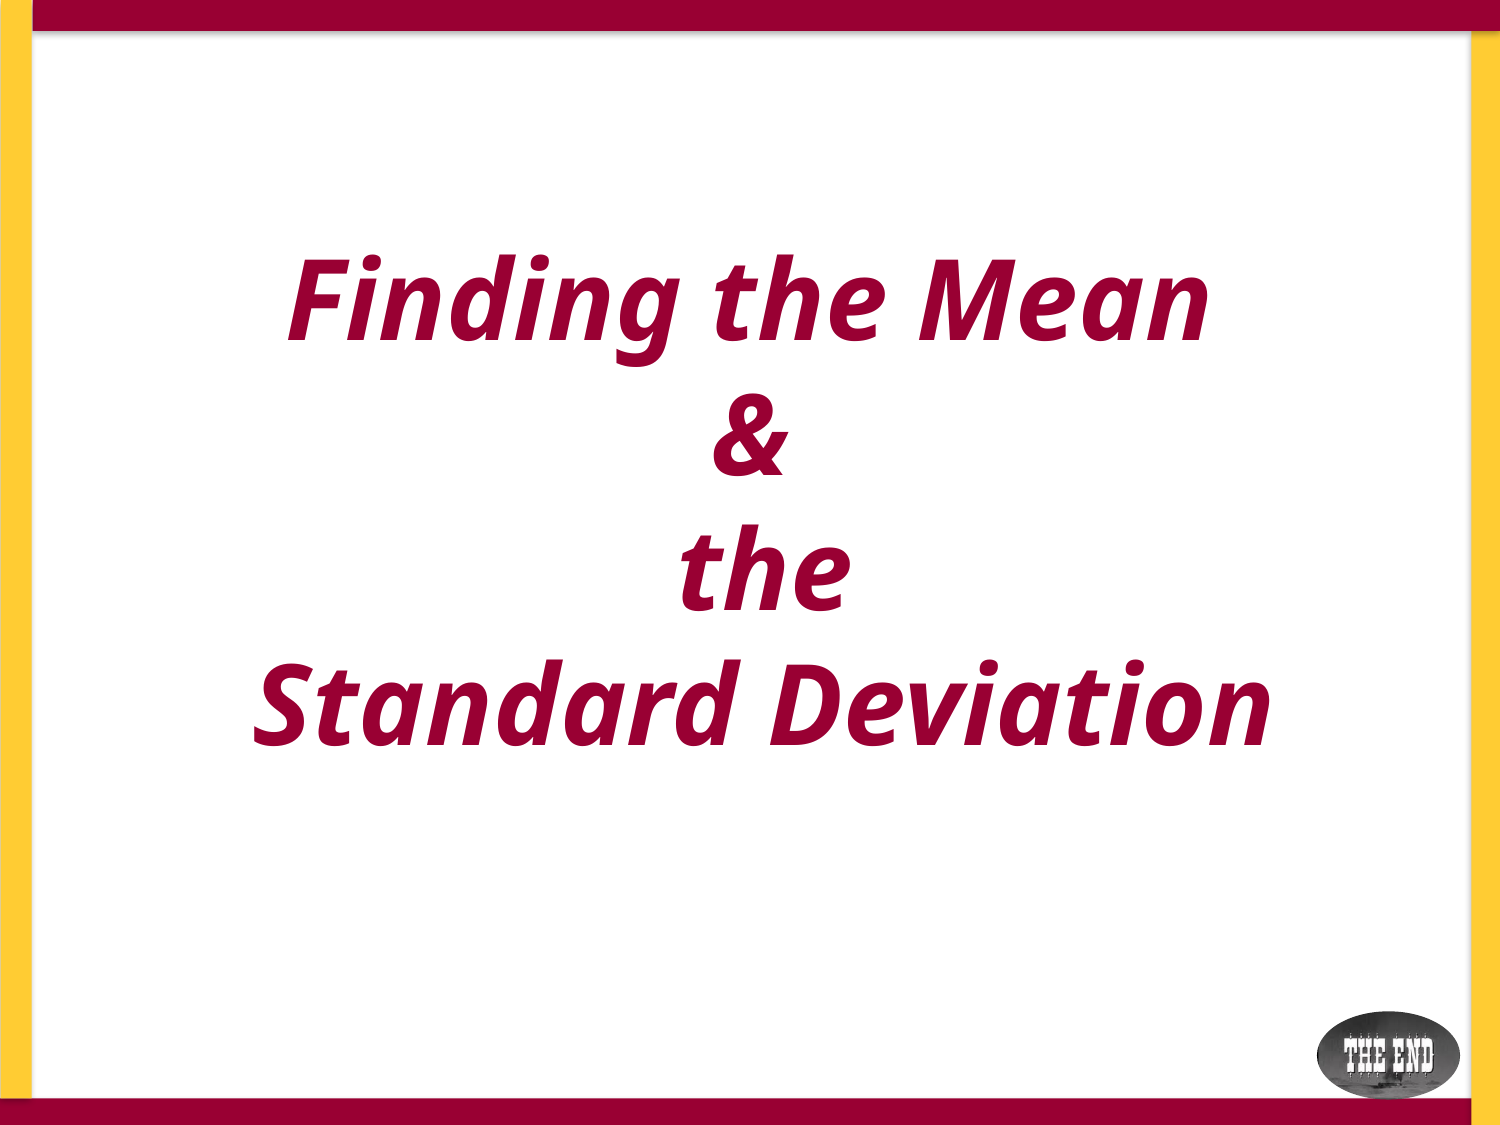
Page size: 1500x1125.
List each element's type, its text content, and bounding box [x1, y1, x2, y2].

picture [1316, 1011, 1461, 1100]
title Finding the Mean & the Standard Deviation [112, 196, 1388, 800]
